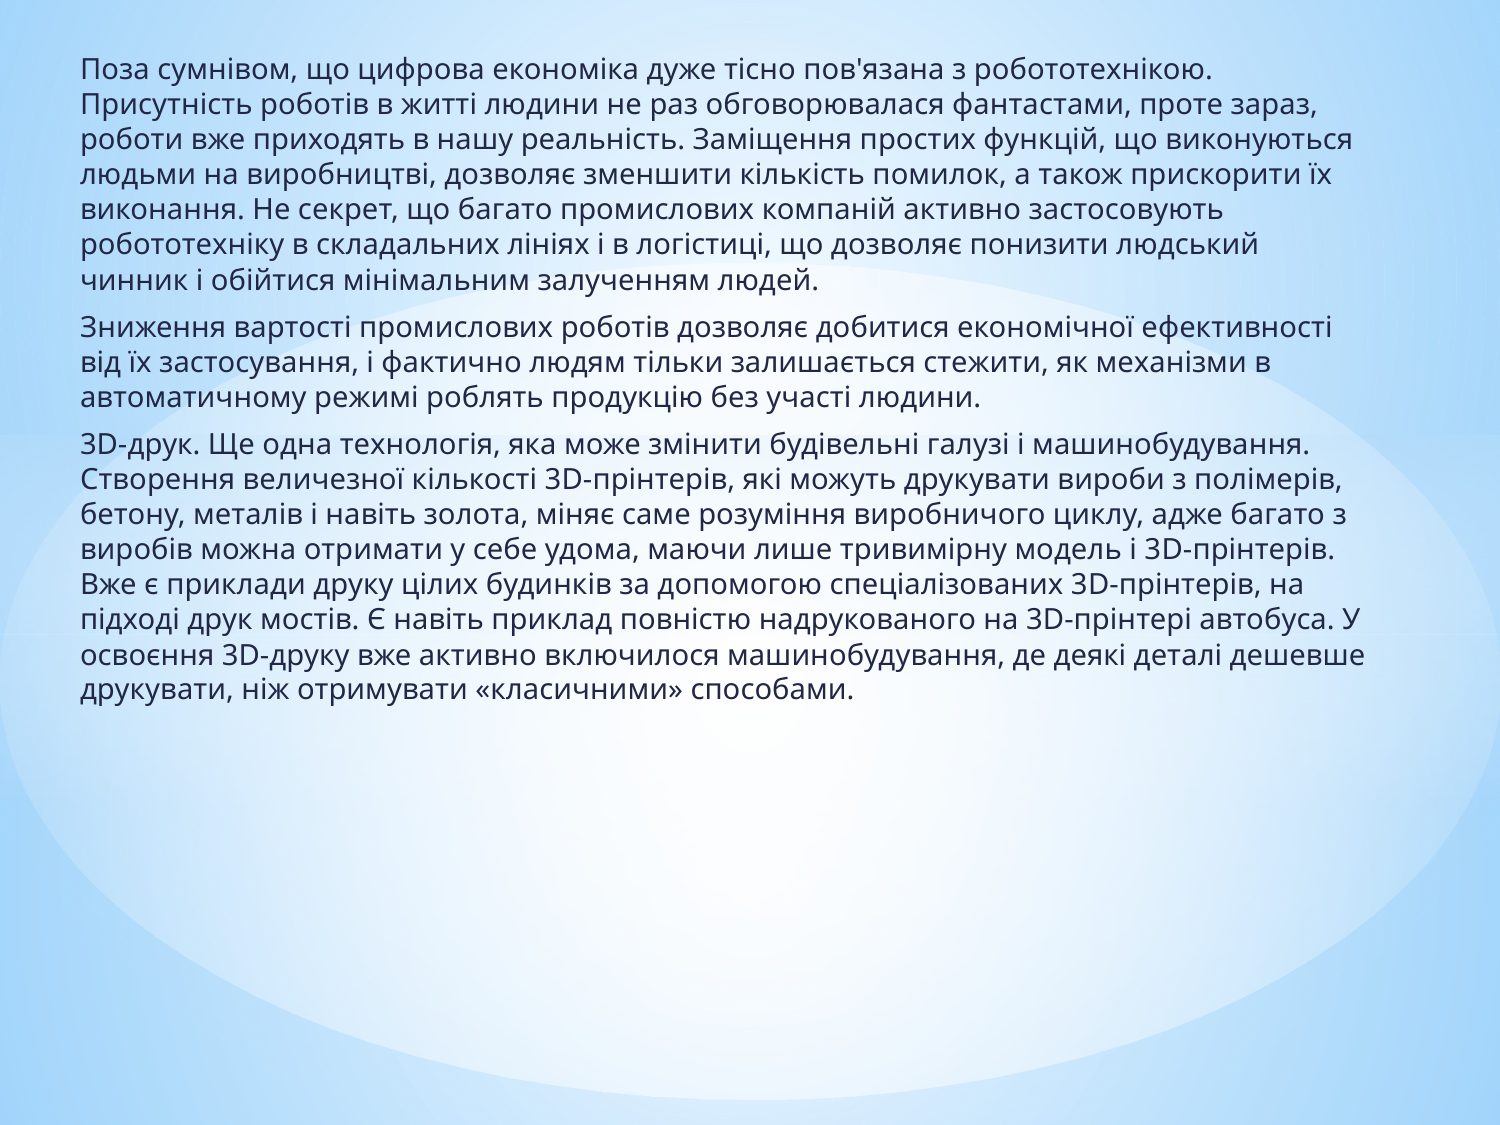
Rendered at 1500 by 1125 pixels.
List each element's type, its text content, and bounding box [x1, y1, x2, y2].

subtitle Поза сумнівом, що цифрова економіка дуже тісно пов'язана з робототехнікою. Присутність роботів в житті людини не раз обговорювалася фантастами, проте зараз, роботи вже приходять в нашу реальність. Заміщення простих функцій, що виконуються людьми на виробництві, дозволяє зменшити кількість помилок, а також прискорити їх виконання. Не секрет, що багато промислових компаній активно застосовують робототехніку в складальних лініях і в логістиці, що дозволяє понизити людський чинник і обійтися мінімальним залученням людей. Зниження вартості промислових роботів дозволяє добитися економічної ефективності від їх застосування, і фактично людям тільки залишається стежити, як механізми в автоматичному режимі роблять продукцію без участі людини. 3D-друк. Ще одна технологія, яка може змінити будівельні галузі і машинобудування. Створення величезної кількості 3D-прінтерів, які можуть друкувати вироби з полімерів, бетону, металів і навіть золота, міняє саме розуміння виробничого циклу, адже багато з виробів можна отримати у себе удома, маючи лише тривимірну модель і 3D-прінтерів. Вже є приклади друку цілих будинків за допомогою спеціалізованих 3D-прінтерів, на підході друк мостів. Є навіть приклад повністю надрукованого на 3D-прінтері автобуса. У освоєння 3D-друку вже активно включилося машинобудування, де деякі деталі дешевше друкувати, ніж отримувати «класичними» способами. [64, 42, 1388, 1071]
